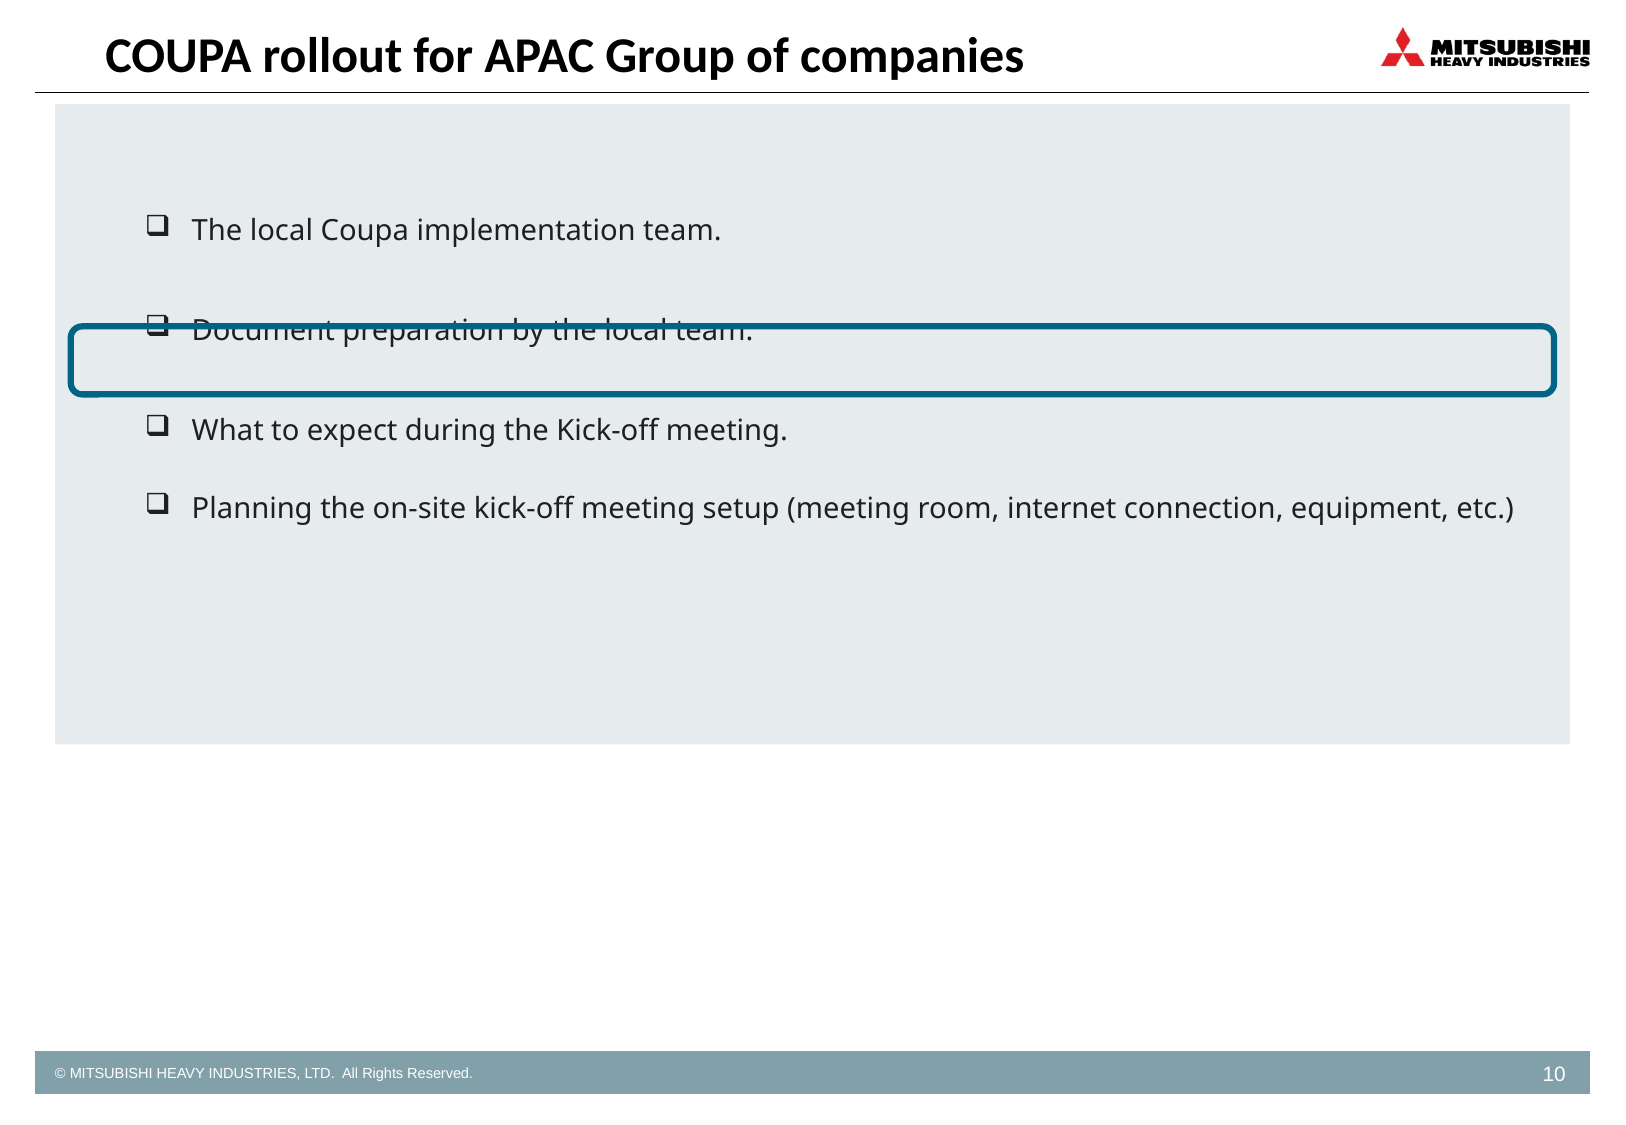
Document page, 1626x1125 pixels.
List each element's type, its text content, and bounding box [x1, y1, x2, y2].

picture [35, 1051, 1590, 1094]
text_box [69, 325, 1556, 396]
title COUPA rollout for APAC Group of companies [90, 22, 1405, 80]
picture [1368, 14, 1602, 79]
list The local Coupa implementation team. Document preparation by the local team. What to expect during the Kick-off meeting. Planning the on-site kick-off meeting setup (meeting room, internet connection, equipment, etc.) [55, 104, 1570, 745]
